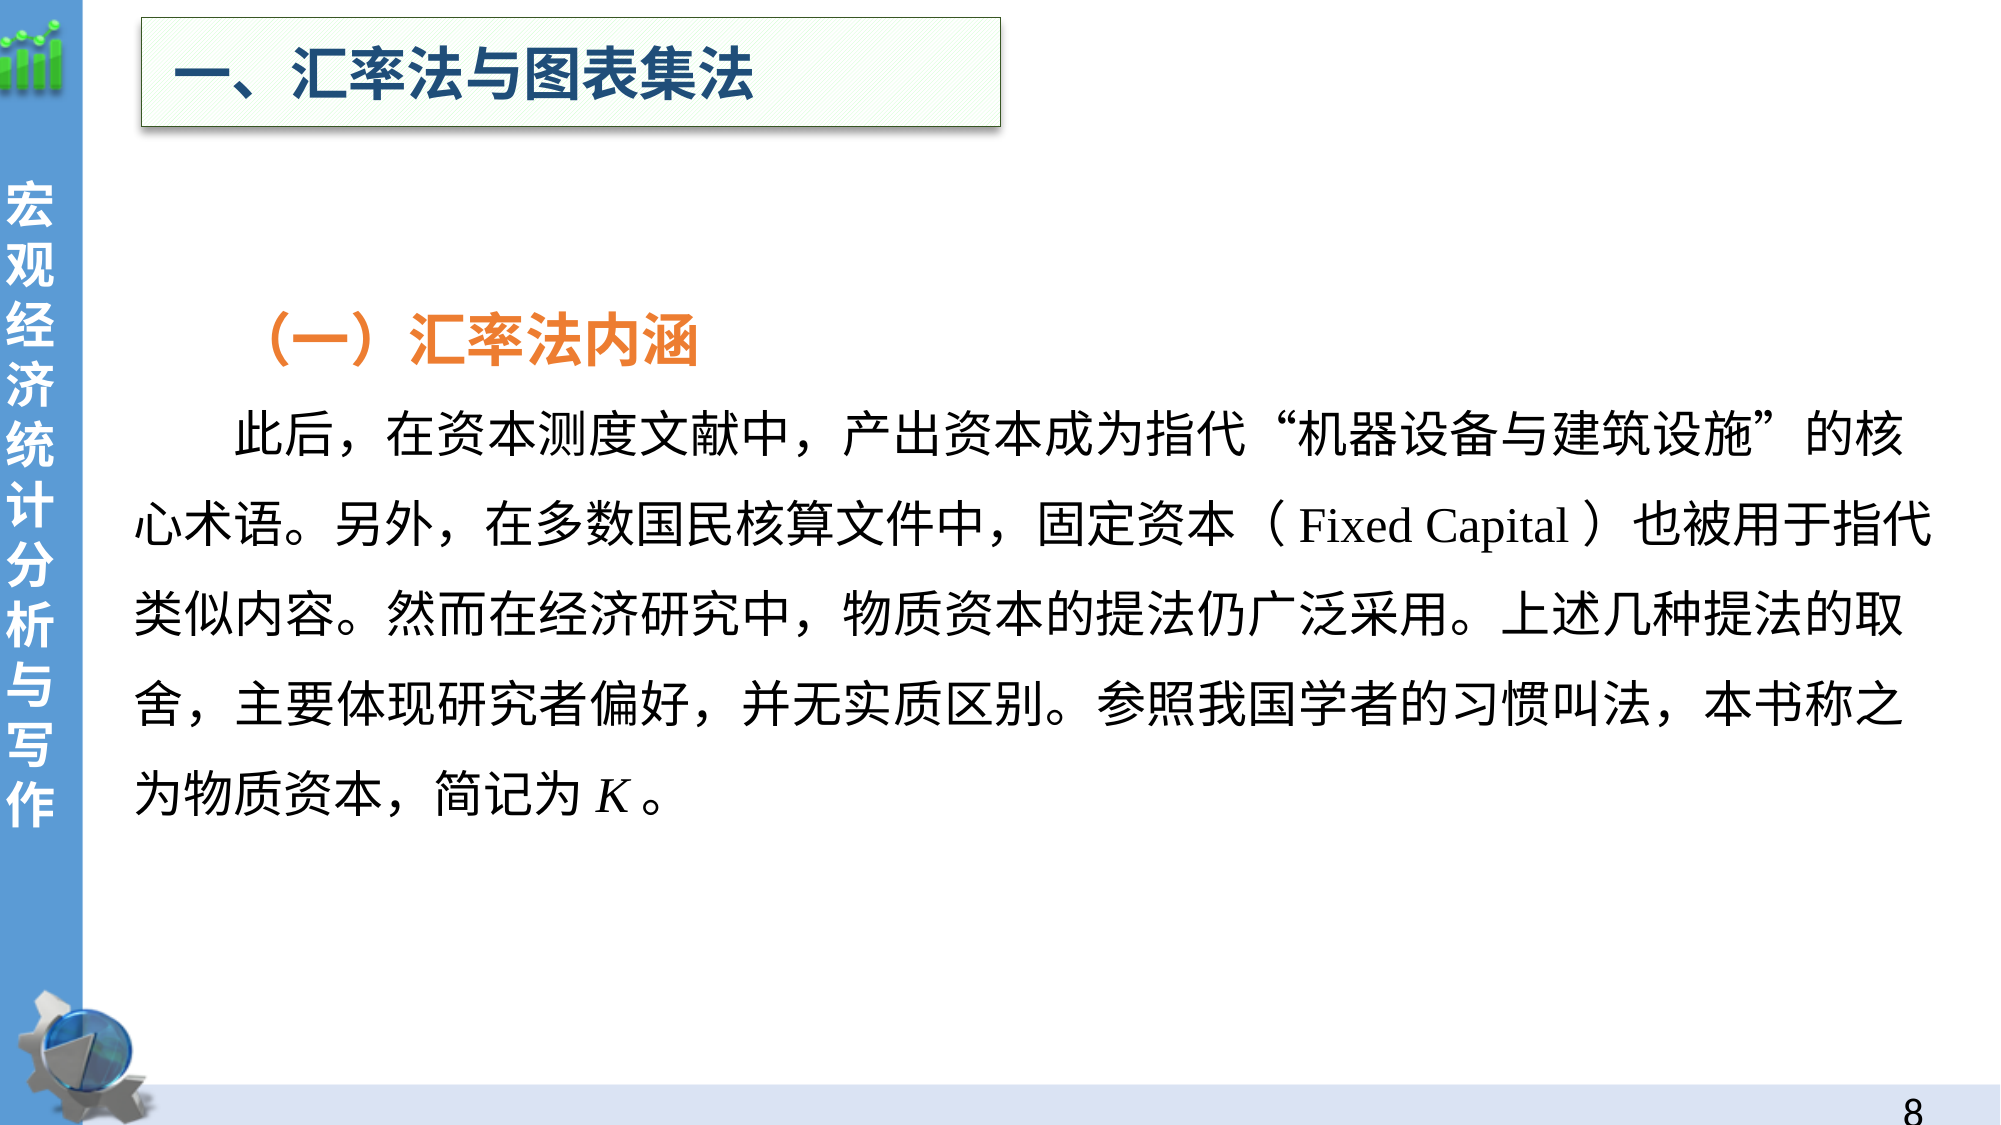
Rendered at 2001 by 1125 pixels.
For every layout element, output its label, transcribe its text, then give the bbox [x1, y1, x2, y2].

slide_number 7 [1786, 1085, 1940, 1125]
picture [0, 0, 2001, 1125]
text_box （一）汇率法内涵 此后，在资本测度文献中，产出资本成为指代“机器设备与建筑设施”的核心术语。另外，在多数国民核算文件中，固定资本（Fixed Capital）也被用于指代类似内容。然而在经济研究中，物质资本的提法仍广泛采用。上述几种提法的取舍，主要体现研究者偏好，并无实质区别。参照我国学者的习惯叫法，本书称之为物质资本，简记为K。 [105, 141, 1934, 1040]
text_box 一、汇率法与图表集法 [141, 17, 1000, 127]
